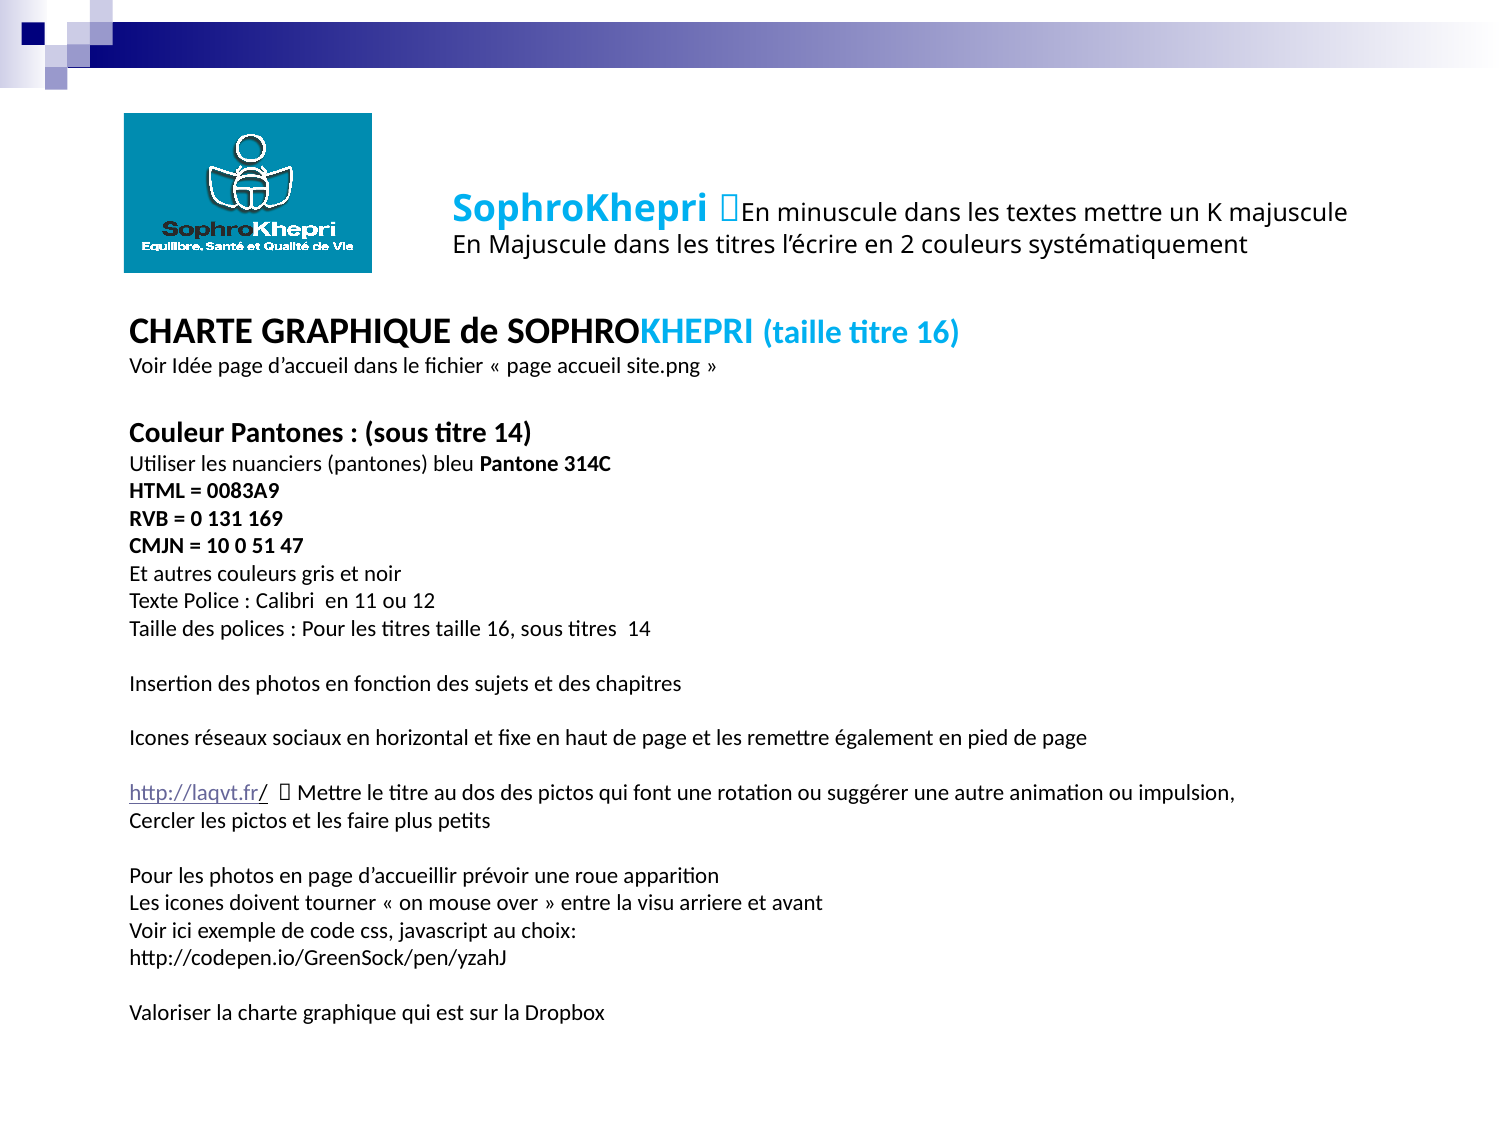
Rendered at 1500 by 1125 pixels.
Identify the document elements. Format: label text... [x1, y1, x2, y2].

text_box SophroKhepri En minuscule dans les textes mettre un K majuscule En Majuscule dans les titres l’écrire en 2 couleurs systématiquement [437, 176, 1364, 266]
text_box CHARTE GRAPHIQUE de SOPHROKHEPRI (taille titre 16) Voir Idée page d’accueil dans le fichier « page accueil site.png » Couleur Pantones : (sous titre 14) Utiliser les nuanciers (pantones) bleu Pantone 314C HTML = 0083A9 RVB = 0 131 169 CMJN = 10 0 51 47 Et autres couleurs gris et noir Texte Police : Calibri en 11 ou 12 Taille des polices : Pour les titres taille 16, sous titres 14 Insertion des photos en fonction des sujets et des chapitres Icones réseaux sociaux en horizontal et fixe en haut de page et les remettre également en pied de page http://laqvt.fr/  Mettre le titre au dos des pictos qui font une rotation ou suggérer une autre animation ou impulsion, Cercler les pictos et les faire plus petits Pour les photos en page d’accueillir prévoir une roue apparition Les icones doivent tourner « on mouse over » entre la visu arriere et avant Voir ici exemple de code css, javascript au choix: http://codepen.io/GreenSock/pen/yzahJ Valoriser la charte graphique qui est sur la Dropbox [114, 298, 1347, 1033]
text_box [123, 113, 373, 274]
